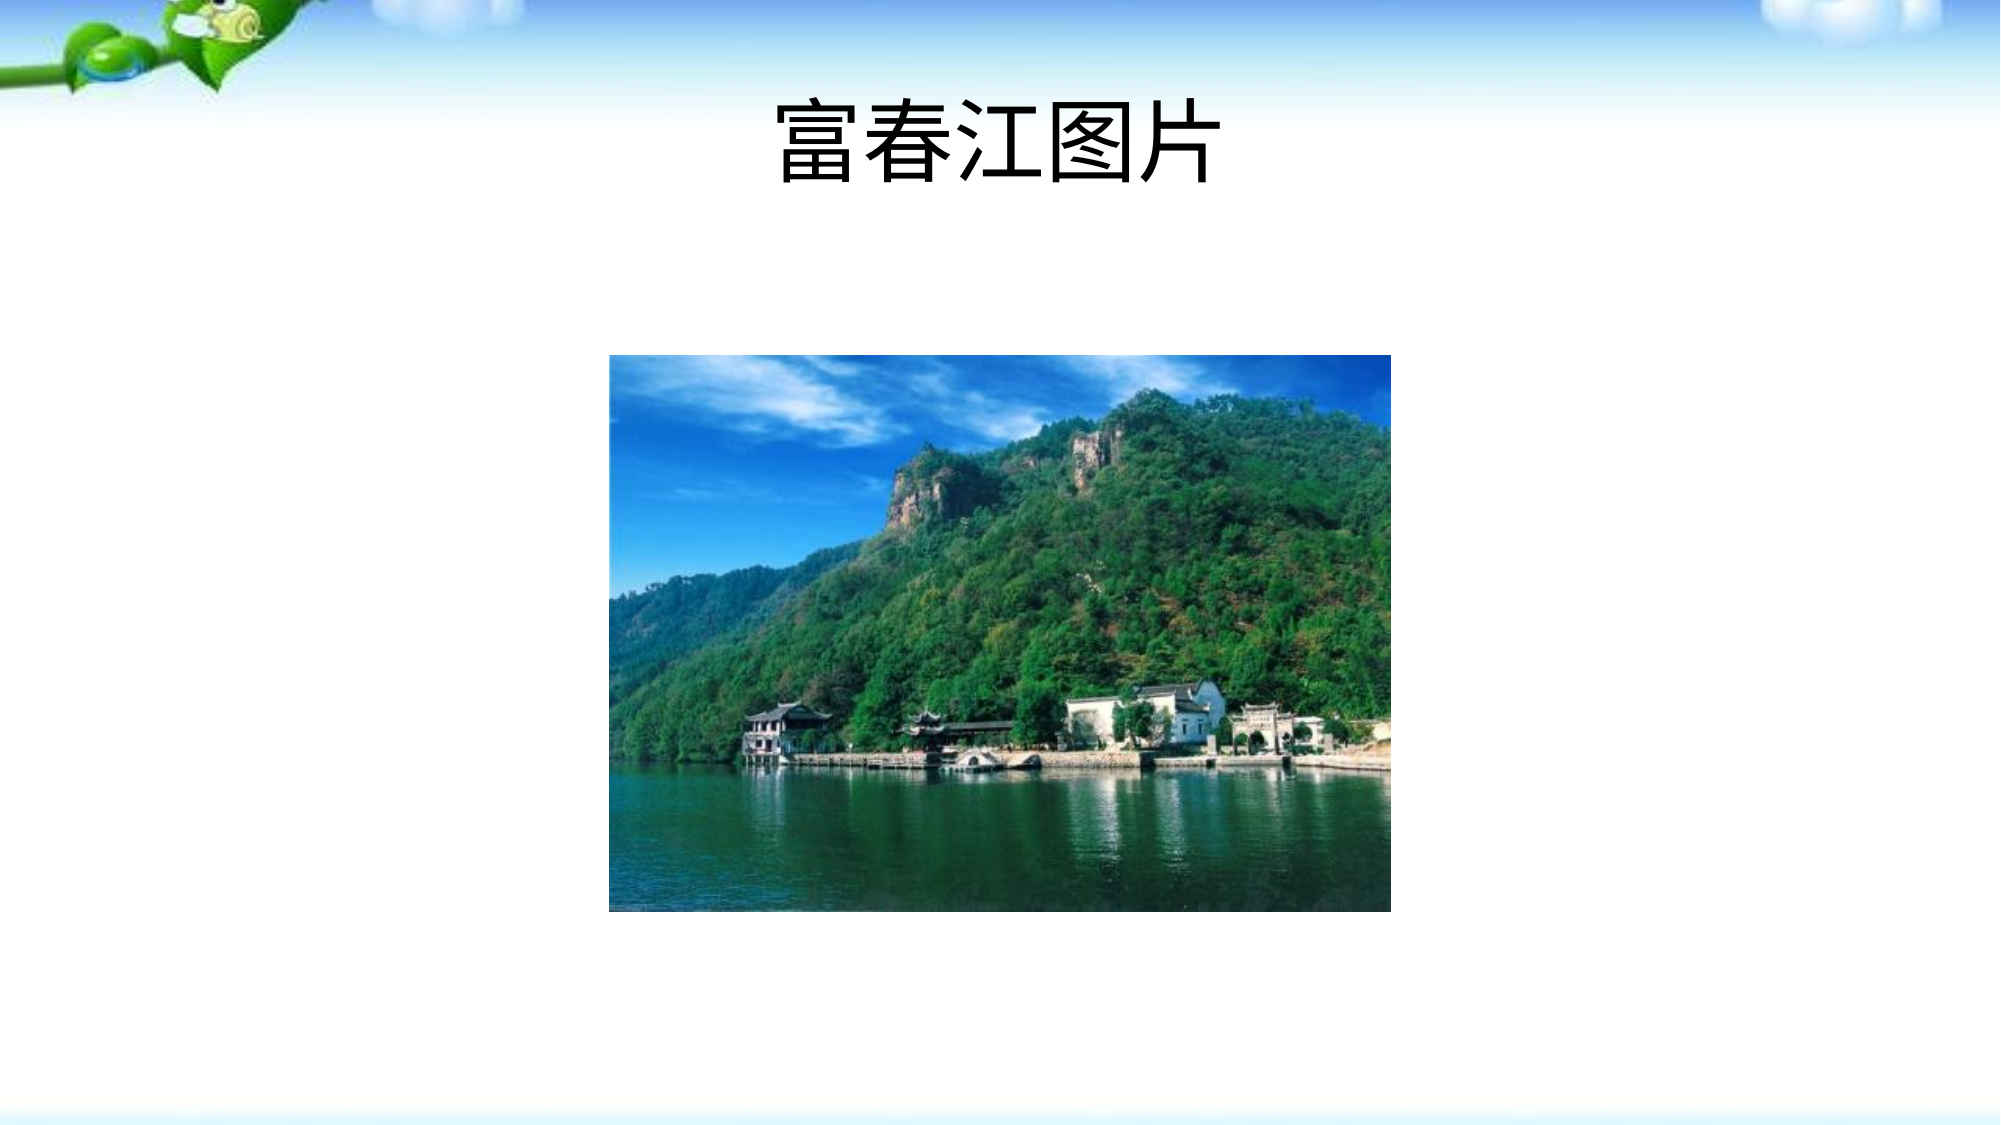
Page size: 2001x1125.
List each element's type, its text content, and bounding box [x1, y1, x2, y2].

title 富春江图片 [99, 45, 1900, 233]
picture [0, 0, 2001, 1125]
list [609, 355, 1391, 912]
